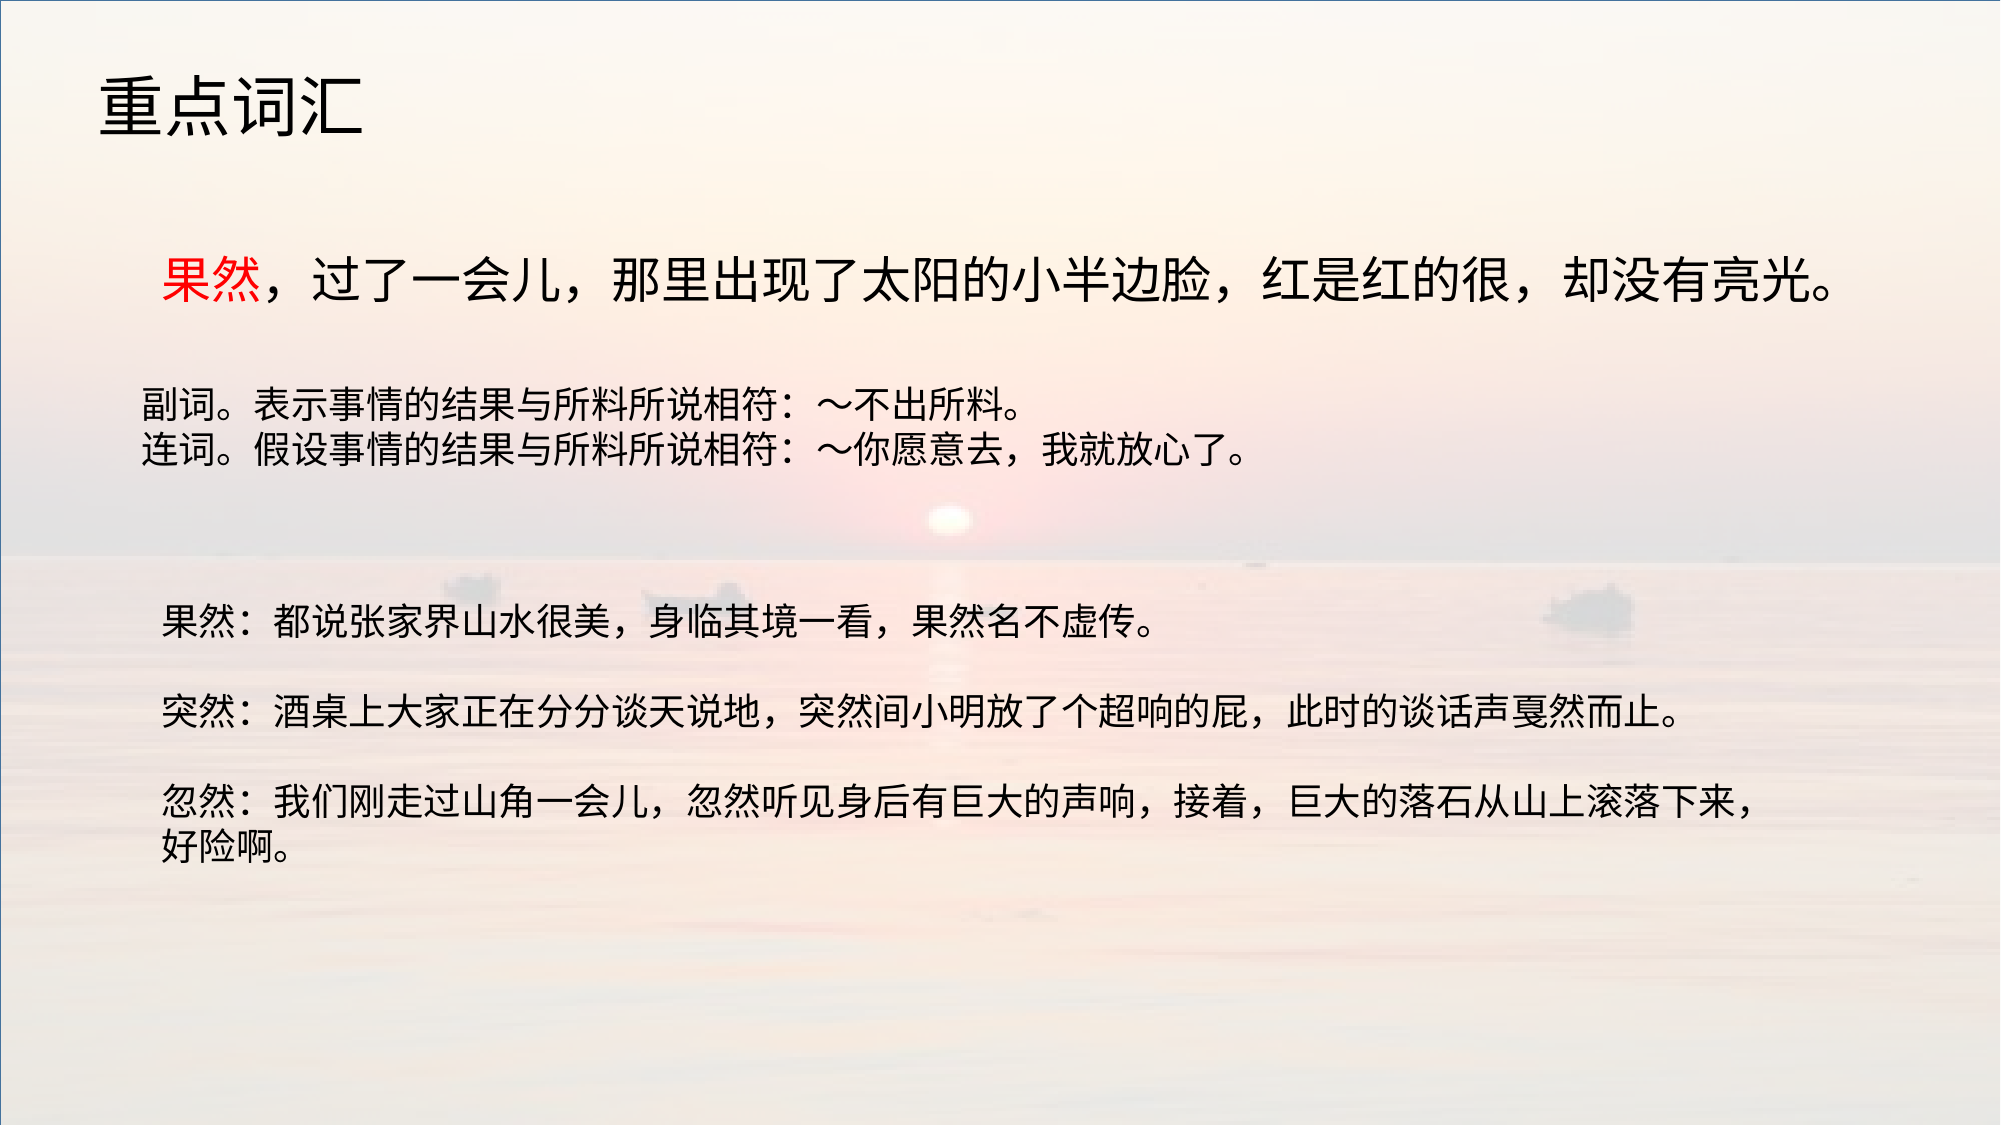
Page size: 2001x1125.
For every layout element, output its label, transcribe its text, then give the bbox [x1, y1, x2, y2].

text_box 果然：都说张家界山水很美，身临其境一看，果然名不虚传。 突然：酒桌上大家正在分分谈天说地，突然间小明放了个超响的屁，此时的谈话声戛然而止。 忽然：我们刚走过山角一会儿，忽然听见身后有巨大的声响，接着，巨大的落石从山上滚落下来，好险啊。 [146, 590, 1820, 876]
text_box 重点词汇 [83, 57, 1903, 153]
text_box 副词。表示事情的结果与所料所说相符：～不出所料。 连词。假设事情的结果与所料所说相符：～你愿意去，我就放心了。 [126, 373, 1610, 478]
text_box 果然，过了一会儿，那里出现了太阳的小半边脸，红是红的很，却没有亮光。 [146, 241, 2000, 316]
